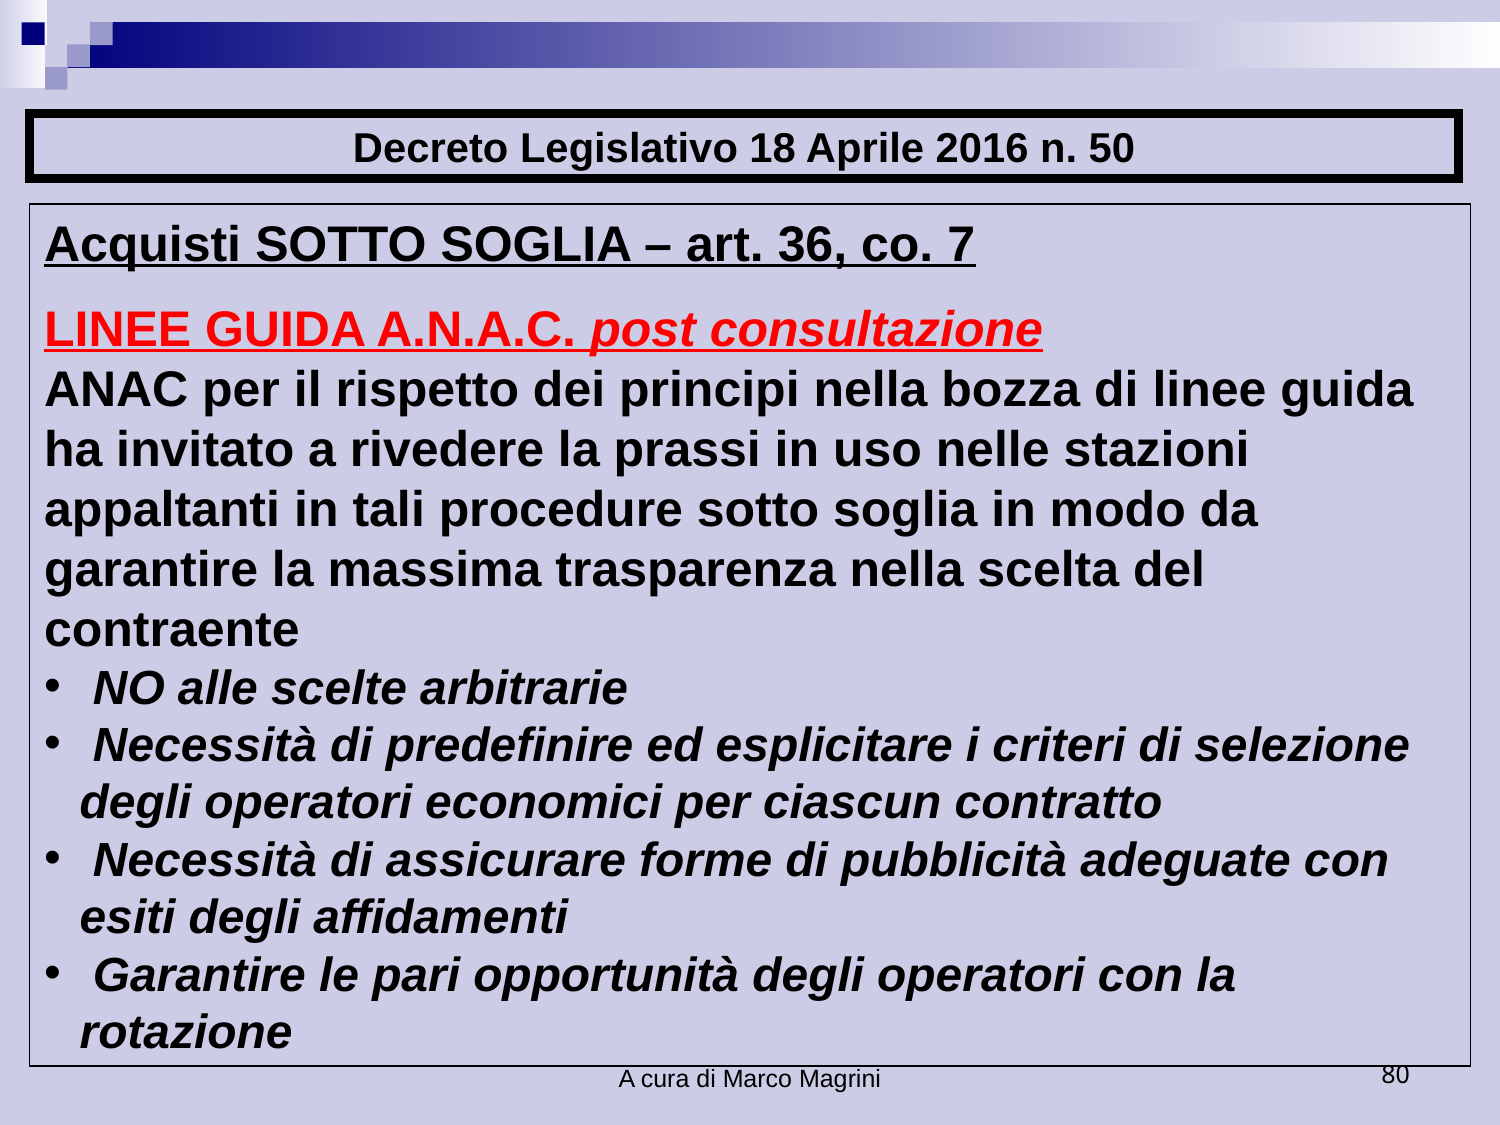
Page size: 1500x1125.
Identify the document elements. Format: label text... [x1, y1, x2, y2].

text_box Decreto Legislativo 18 Aprile 2016 n. 50 [29, 113, 1459, 179]
footer A cura di Marco Magrini [512, 1025, 988, 1100]
text_box Acquisti SOTTO SOGLIA – art. 36, co. 7 LINEE GUIDA A.N.A.C. post consultazione ANAC per il rispetto dei principi nella bozza di linee guida ha invitato a rivedere la prassi in uso nelle stazioni appaltanti in tali procedure sotto soglia in modo da garantire la massima trasparenza nella scelta del contraente NO alle scelte arbitrarie Necessità di predefinire ed esplicitare i criteri di selezione degli operatori economici per ciascun contratto Necessità di assicurare forme di pubblicità adeguate con esiti degli affidamenti Garantire le pari opportunità degli operatori con la rotazione [29, 203, 1471, 1066]
slide_number 80 [1074, 1025, 1425, 1100]
